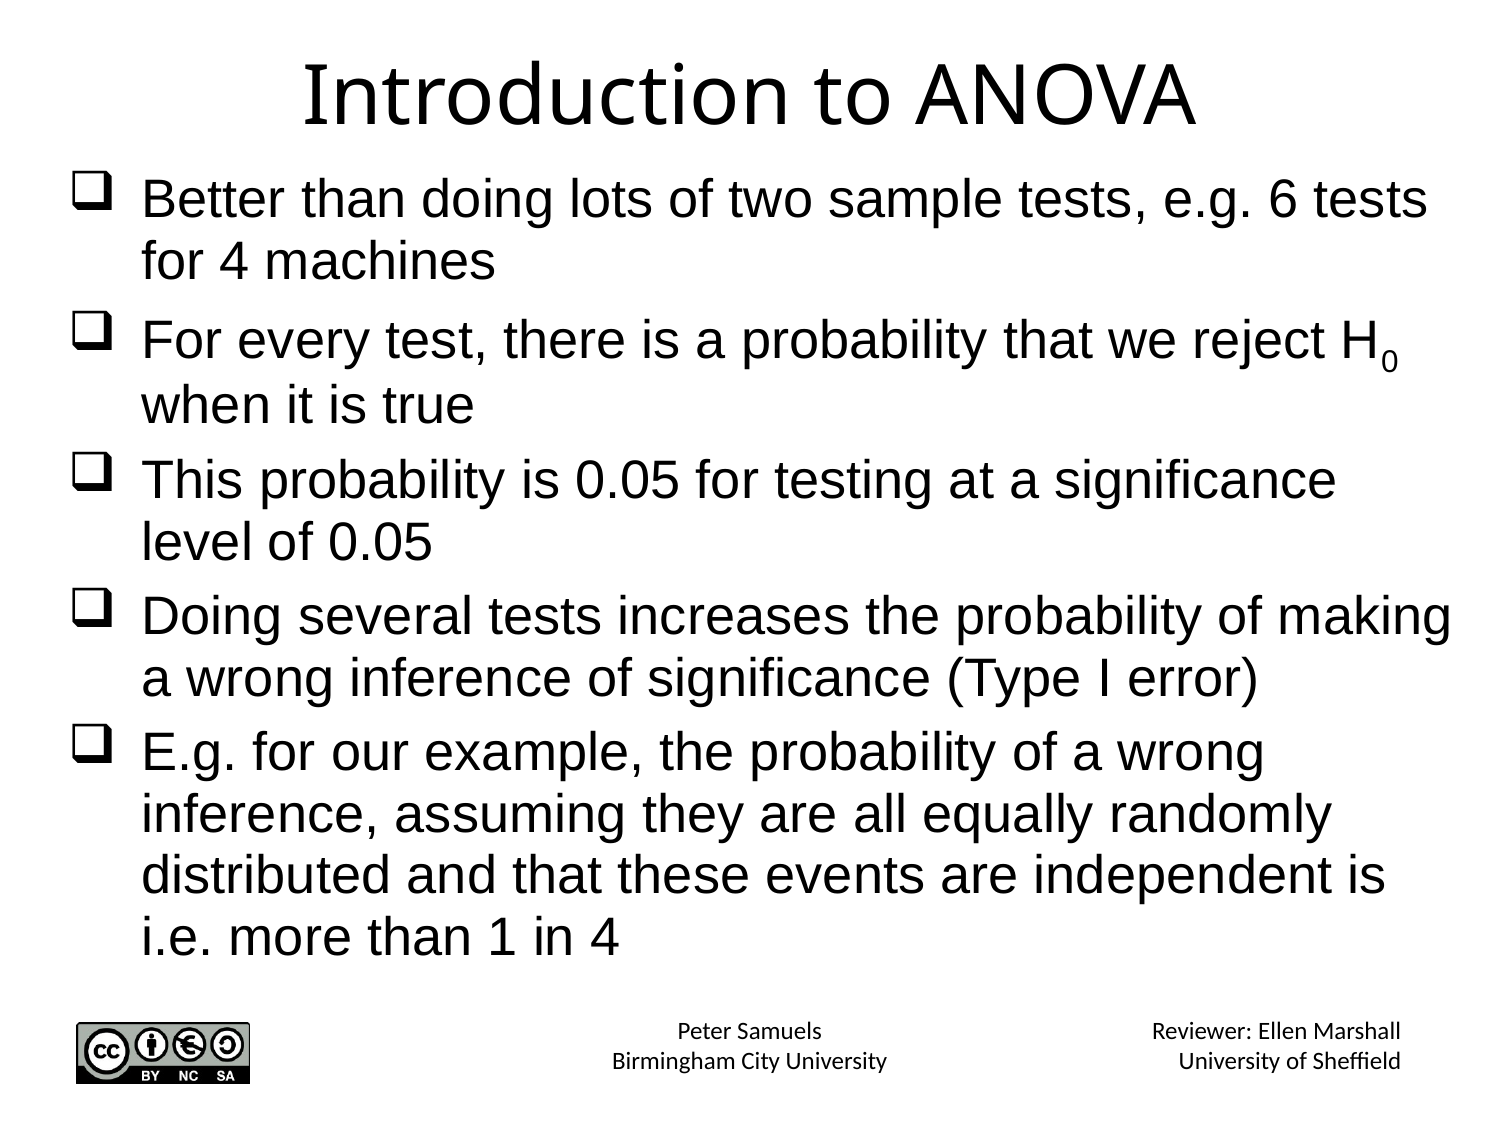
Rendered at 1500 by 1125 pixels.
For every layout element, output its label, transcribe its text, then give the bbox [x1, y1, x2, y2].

title Introduction to ANOVA [75, 33, 1425, 149]
text_box Reviewer: Ellen Marshall University of Sheffield [1038, 1007, 1417, 1083]
picture [76, 1022, 251, 1084]
text_box Peter Samuels Birmingham City University [549, 1007, 951, 1083]
